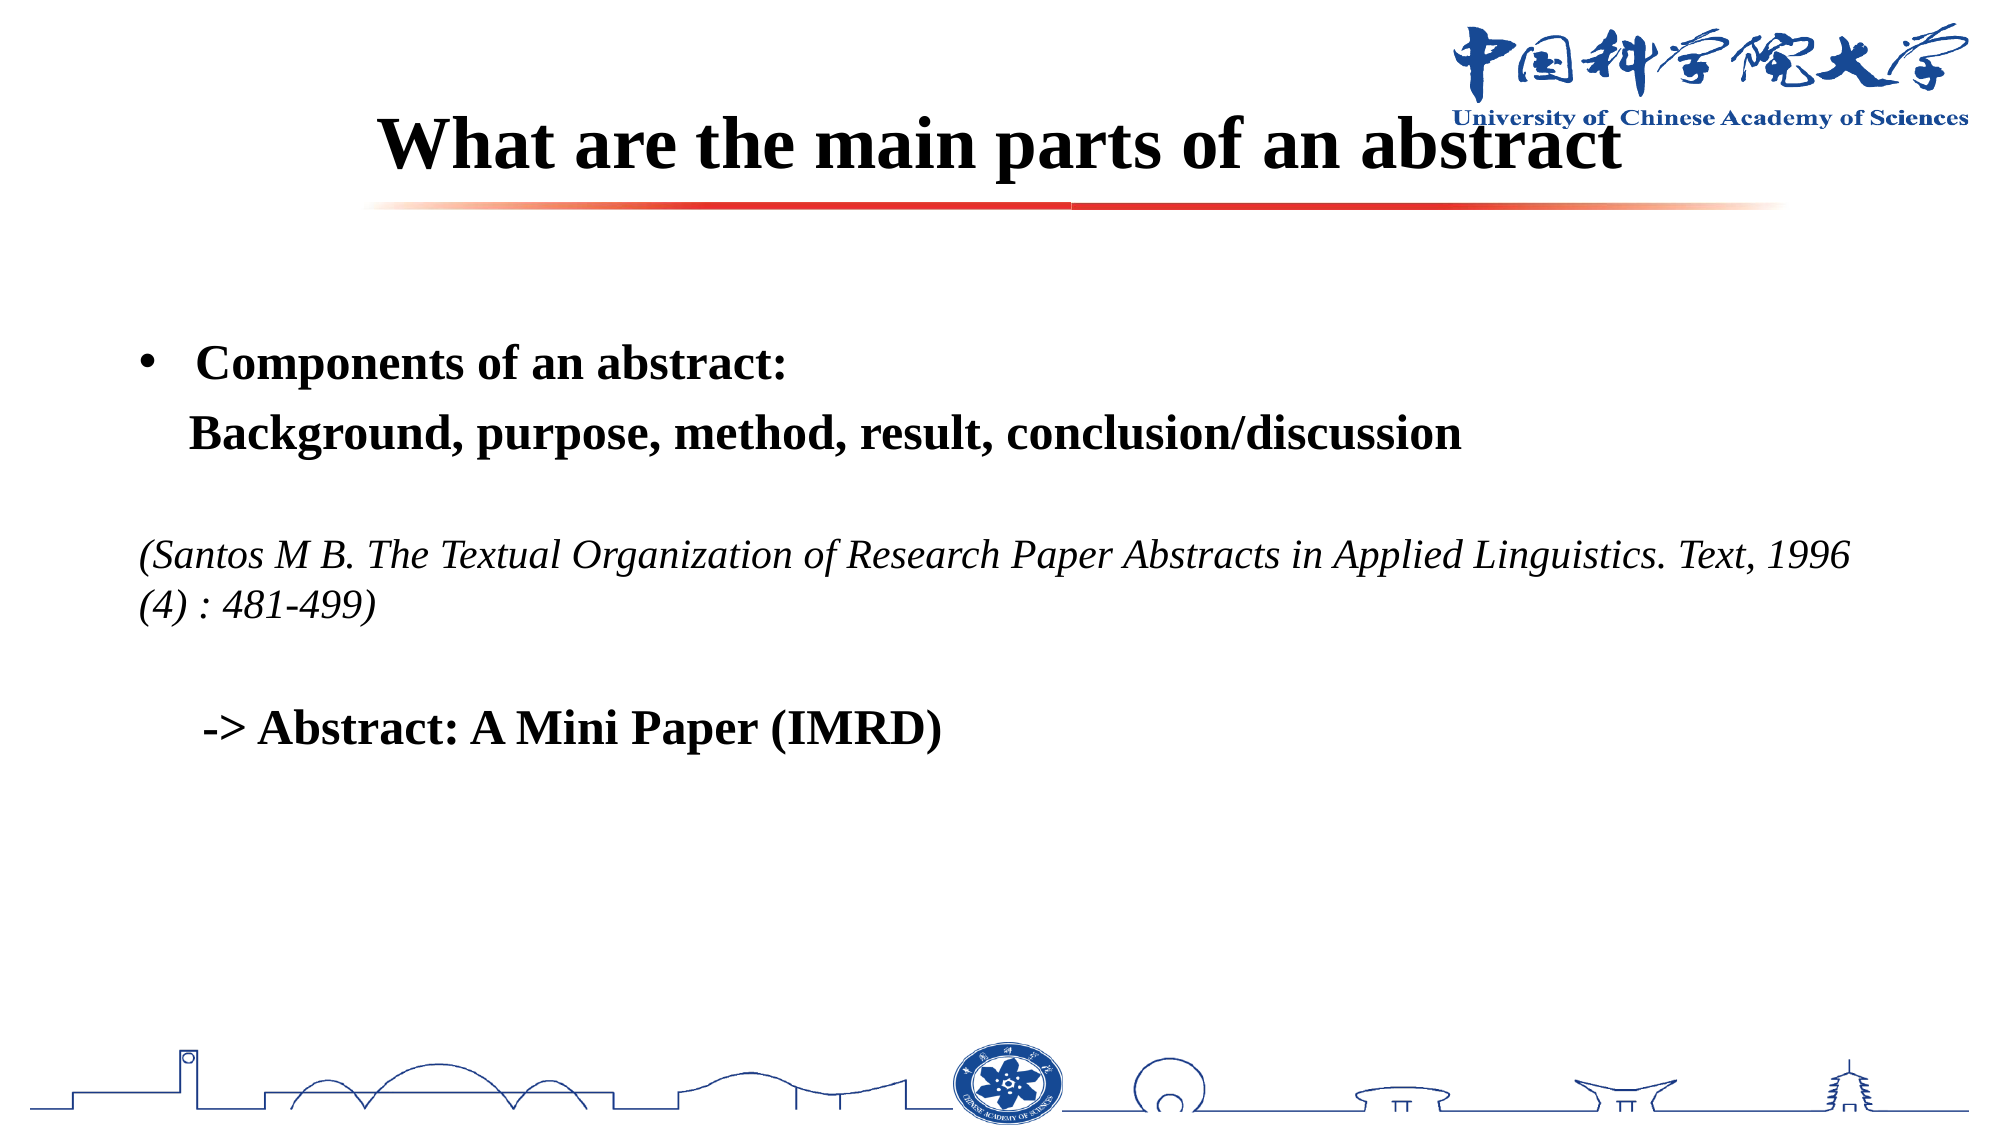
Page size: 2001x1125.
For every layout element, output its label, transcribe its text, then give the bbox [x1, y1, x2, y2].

list Components of an abstract: Background, purpose, method, result, conclusion/discussion (Santos M B. The Textual Organization of Research Paper Abstracts in Applied Linguistics. Text, 1996 (4) : 481-499) [123, 252, 1901, 934]
picture [1437, 23, 1969, 129]
text_box -> Abstract: A Mini Paper (IMRD) [187, 686, 1120, 762]
picture [30, 1039, 1969, 1125]
title What are the main parts of an abstract [99, 45, 1900, 233]
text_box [334, 202, 1816, 210]
